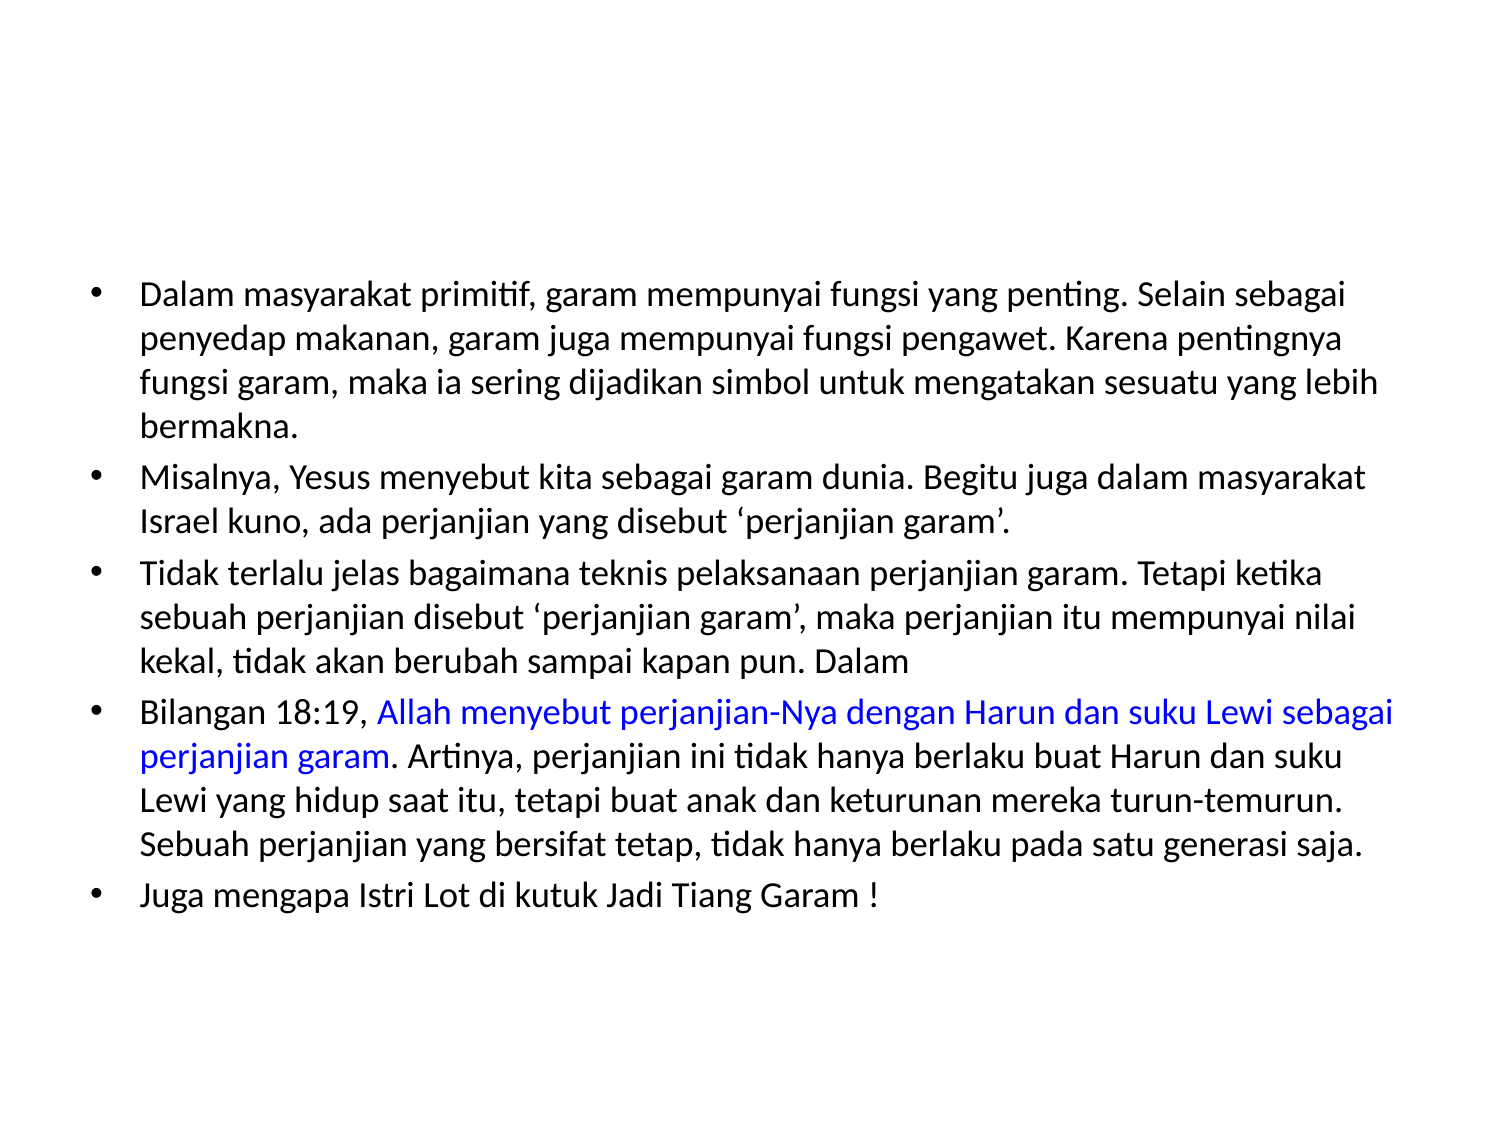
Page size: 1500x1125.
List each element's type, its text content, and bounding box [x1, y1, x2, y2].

list Dalam masyarakat primitif, garam mempunyai fungsi yang penting. Selain sebagai penyedap makanan, garam juga mempunyai fungsi pengawet. Karena pentingnya fungsi garam, maka ia sering dijadikan simbol untuk mengatakan sesuatu yang lebih bermakna. Misalnya, Yesus menyebut kita sebagai garam dunia. Begitu juga dalam masyarakat Israel kuno, ada perjanjian yang disebut ‘perjanjian garam’. Tidak terlalu jelas bagaimana teknis pelaksanaan perjanjian garam. Tetapi ketika sebuah perjanjian disebut ‘perjanjian garam’, maka perjanjian itu mempunyai nilai kekal, tidak akan berubah sampai kapan pun. Dalam Bilangan 18:19, Allah menyebut perjanjian-Nya dengan Harun dan suku Lewi sebagai perjanjian garam. Artinya, perjanjian ini tidak hanya berlaku buat Harun dan suku Lewi yang hidup saat itu, tetapi buat anak dan keturunan mereka turun-temurun. Sebuah perjanjian yang bersifat tetap, tidak hanya berlaku pada satu generasi saja. Juga mengapa Istri Lot di kutuk Jadi Tiang Garam ! [75, 262, 1425, 1005]
